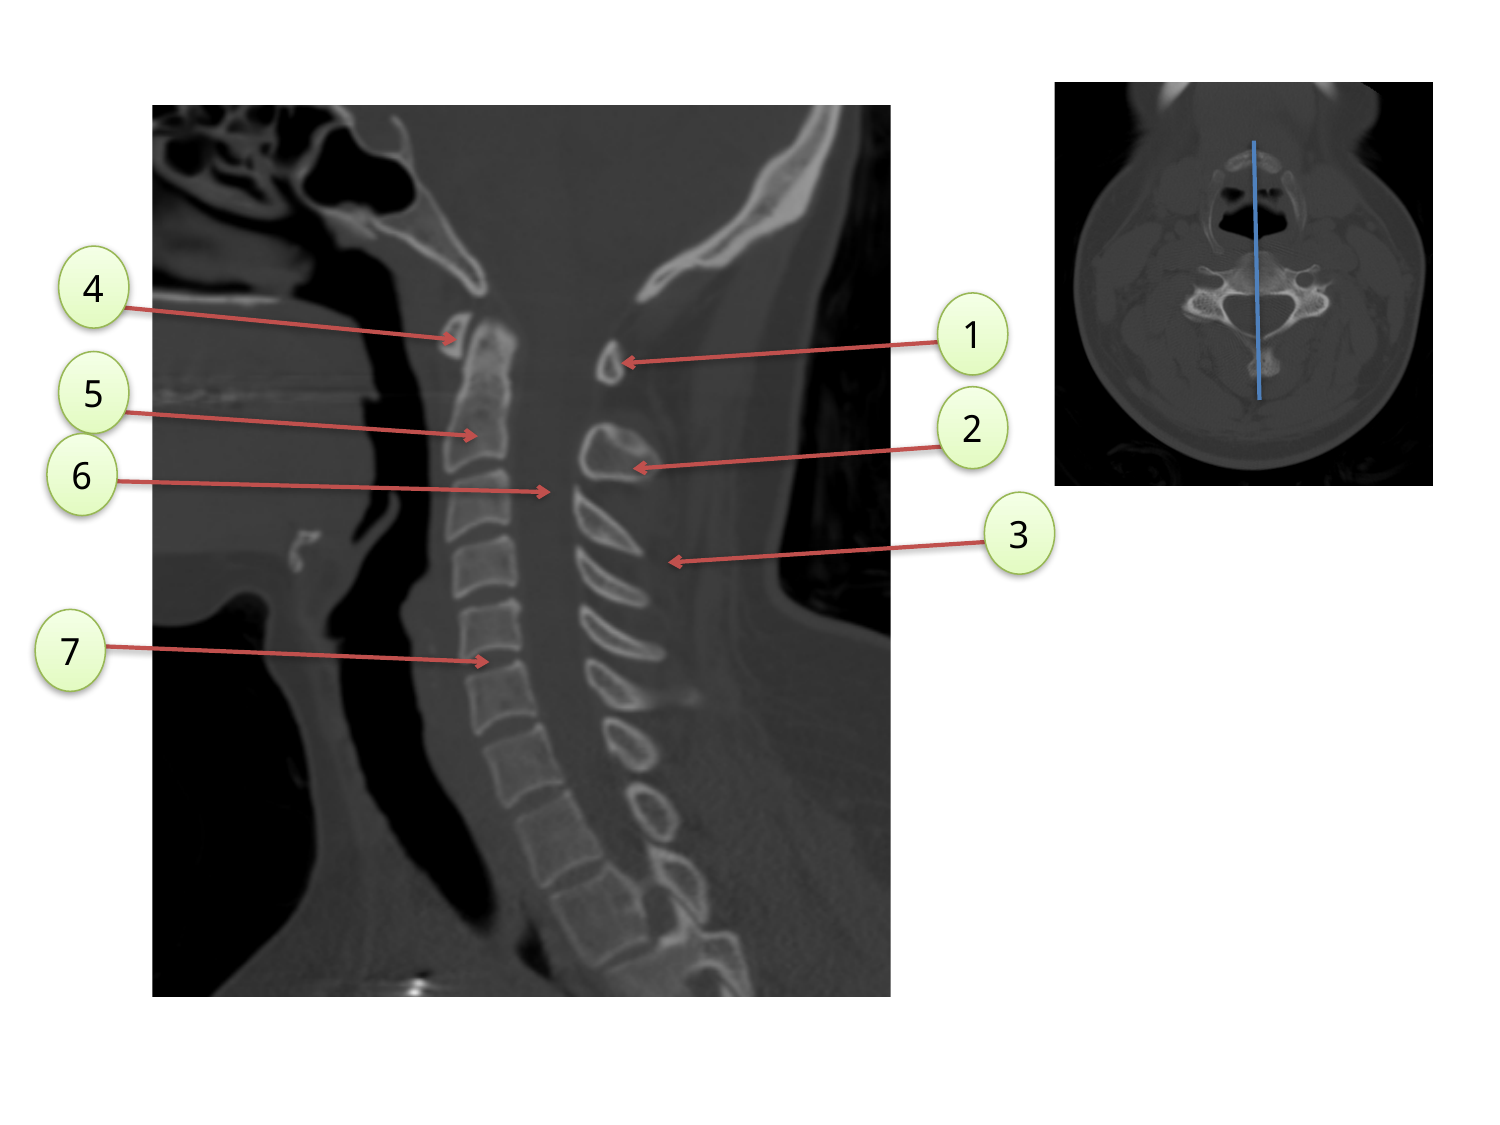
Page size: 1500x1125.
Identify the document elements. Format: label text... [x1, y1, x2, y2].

text_box 7 [34, 608, 106, 693]
text_box 2 [936, 385, 1009, 470]
text_box 6 [46, 432, 118, 517]
text_box 4 [57, 245, 130, 329]
picture [1054, 81, 1434, 486]
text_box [93, 409, 479, 437]
text_box 1 [936, 292, 1009, 376]
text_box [81, 480, 551, 493]
text_box 3 [983, 491, 1056, 575]
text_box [620, 339, 973, 364]
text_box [58, 644, 490, 663]
picture [152, 105, 891, 997]
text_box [632, 445, 962, 469]
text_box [93, 304, 458, 341]
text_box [667, 538, 1032, 563]
text_box 5 [57, 350, 130, 431]
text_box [1126, 267, 1387, 274]
